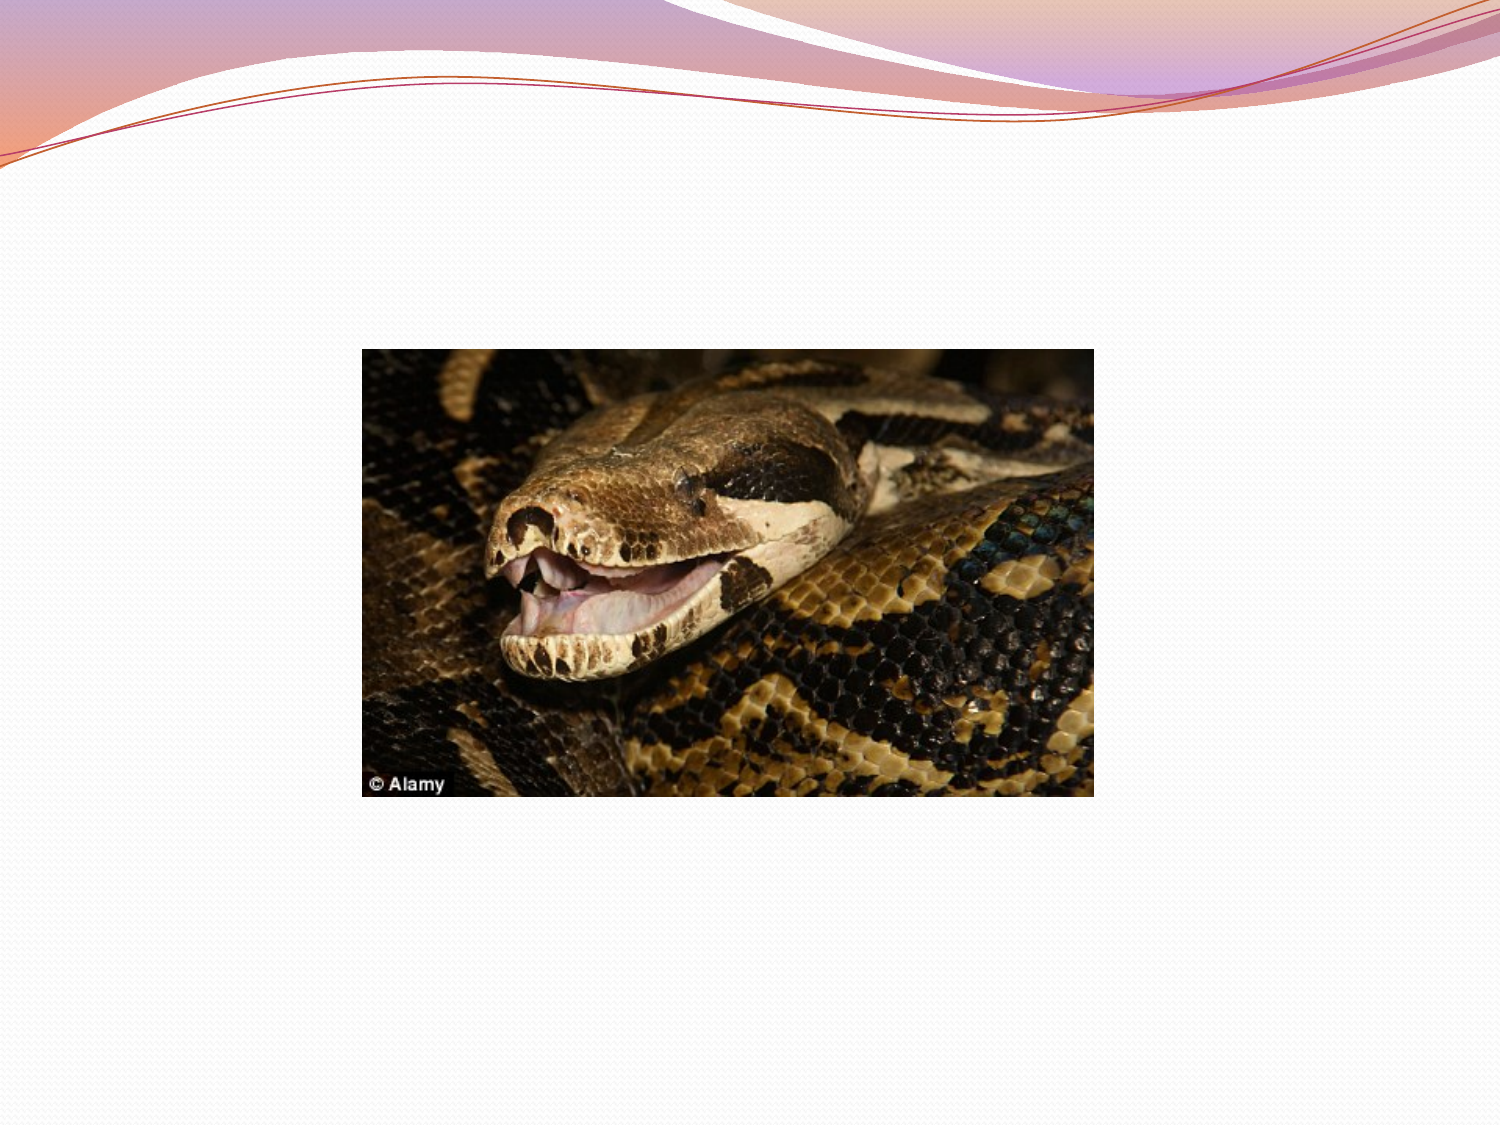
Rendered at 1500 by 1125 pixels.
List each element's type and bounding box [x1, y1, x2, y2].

picture [362, 349, 1094, 798]
